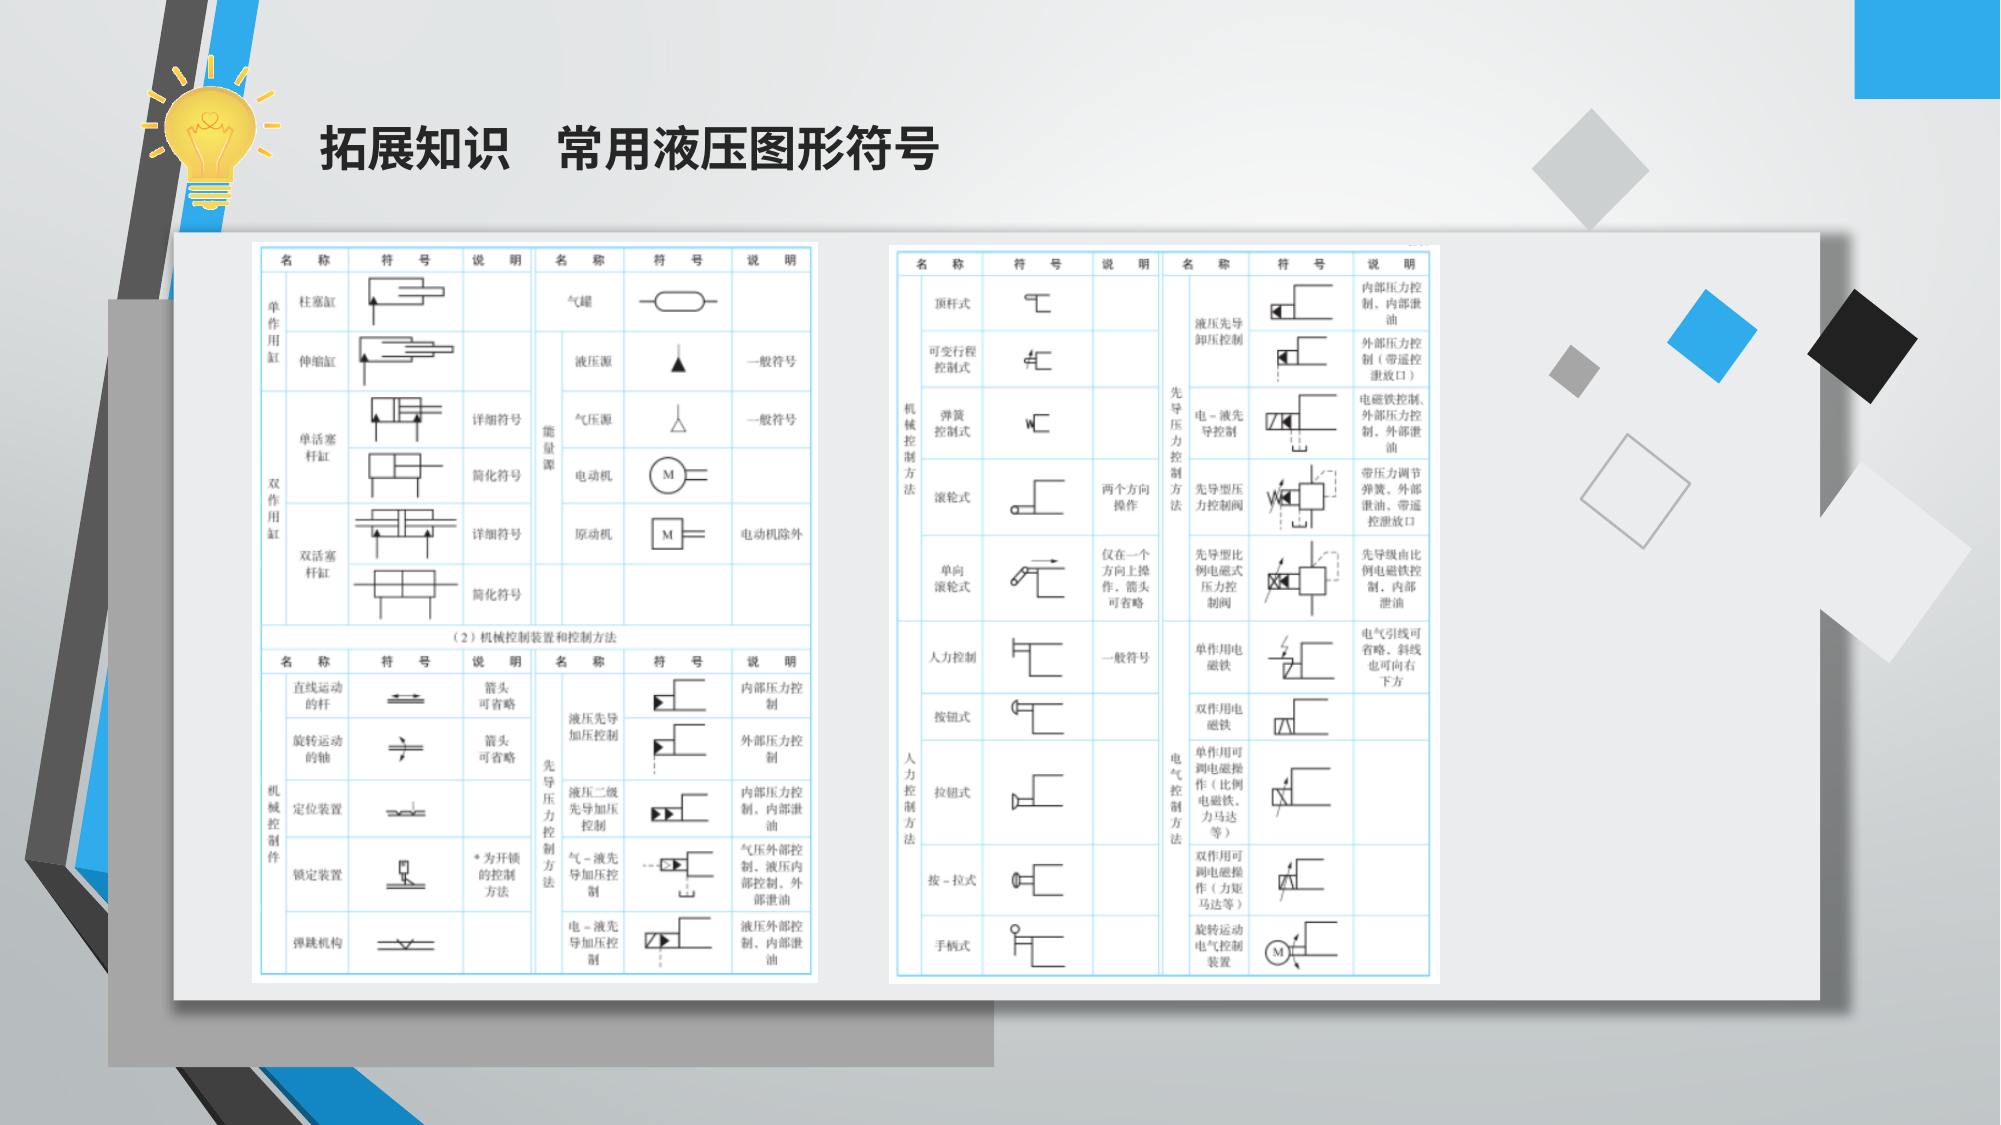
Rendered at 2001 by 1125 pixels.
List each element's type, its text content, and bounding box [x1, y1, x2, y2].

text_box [1544, 66, 1924, 710]
text_box [107, 298, 995, 1068]
text_box 拓展知识 常用液压图形符号 [304, 98, 1047, 224]
picture [137, 53, 286, 211]
text_box [172, 231, 1821, 1002]
picture [889, 245, 1440, 984]
picture [251, 242, 818, 983]
text_box [1853, 0, 2000, 100]
